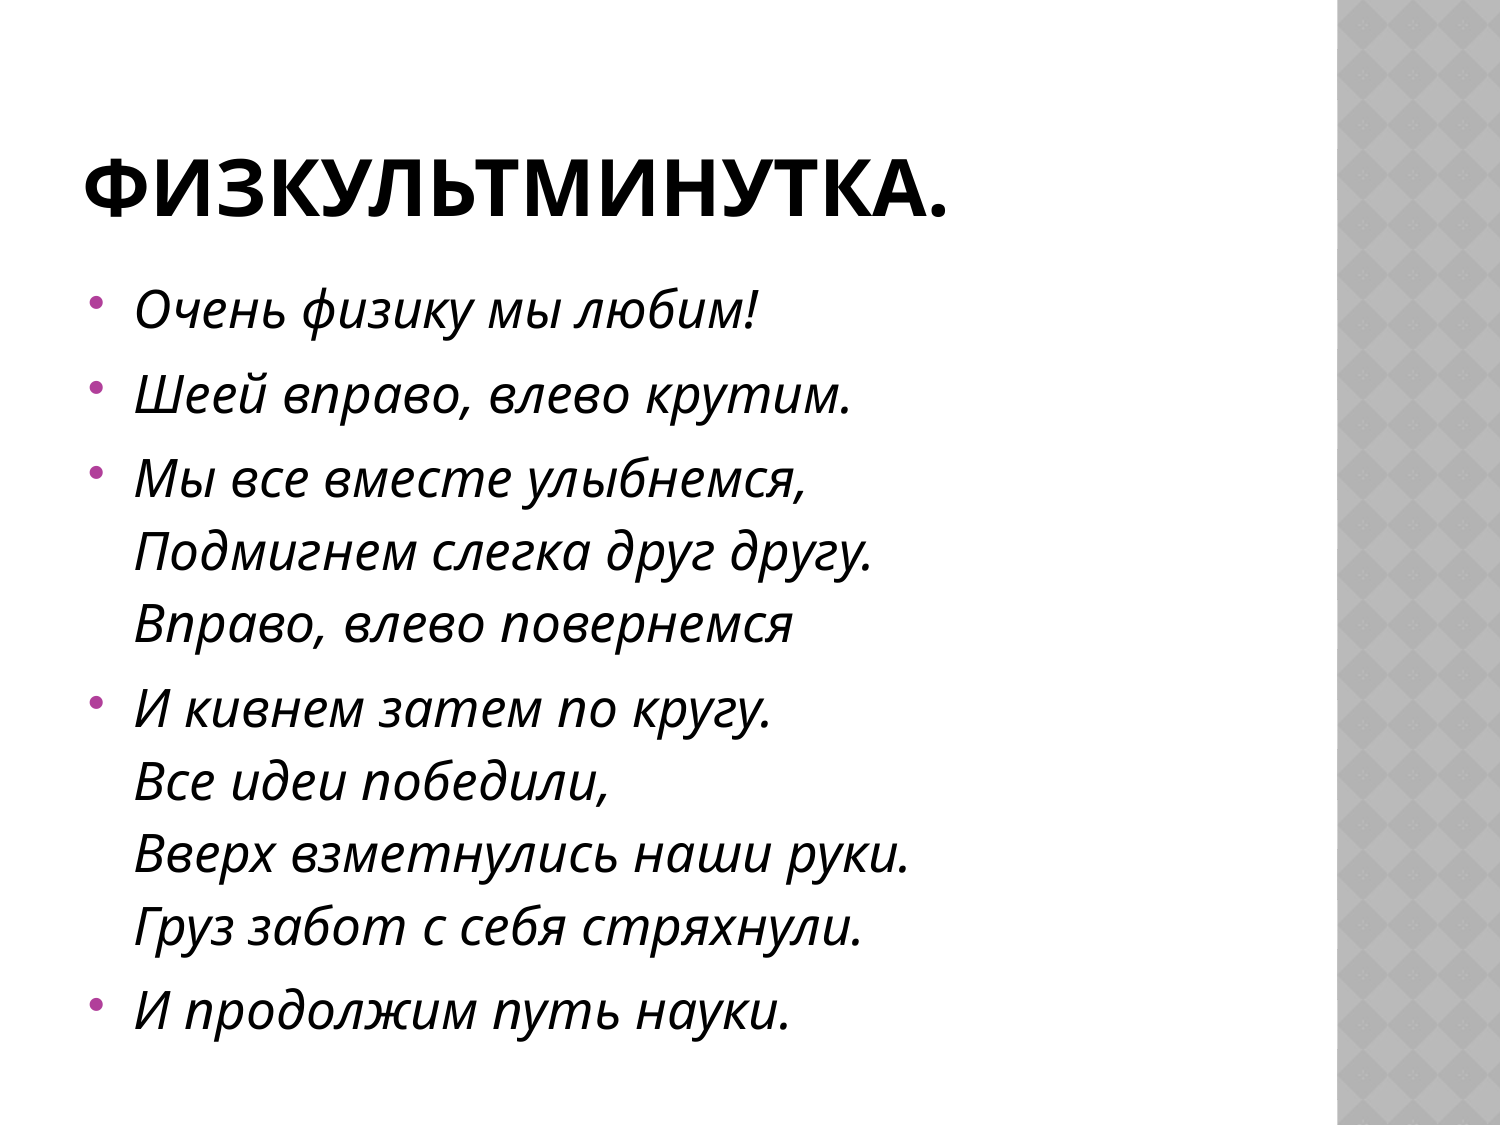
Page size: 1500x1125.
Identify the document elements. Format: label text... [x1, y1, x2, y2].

list Очень физику мы любим! Шеей вправо, влево крутим. Мы все вместе улыбнемся, Подмигнем слегка друг другу. Вправо, влево повернемся И кивнем затем по кругу. Все идеи победили, Вверх взметнулись наши руки. Груз забот с себя стряхнули. И продолжим путь науки. [75, 264, 1263, 1059]
title Физкультминутка. [75, 52, 1263, 240]
